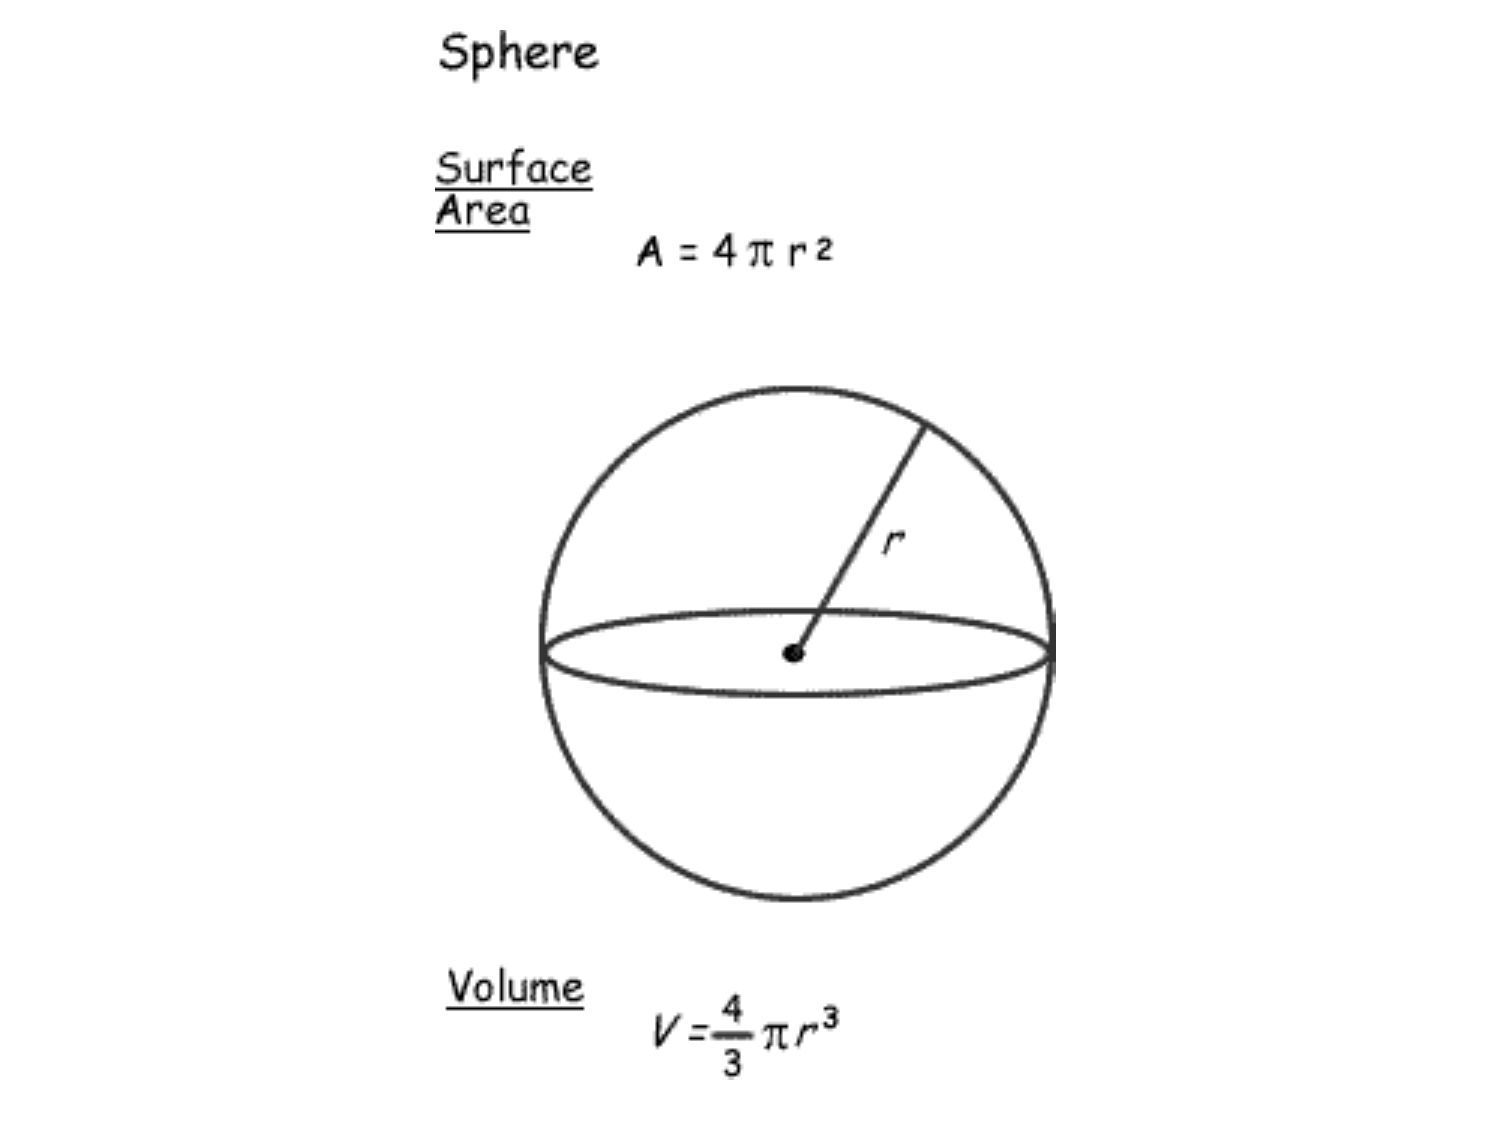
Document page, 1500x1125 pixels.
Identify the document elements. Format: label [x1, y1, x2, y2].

list [434, 29, 1057, 1081]
